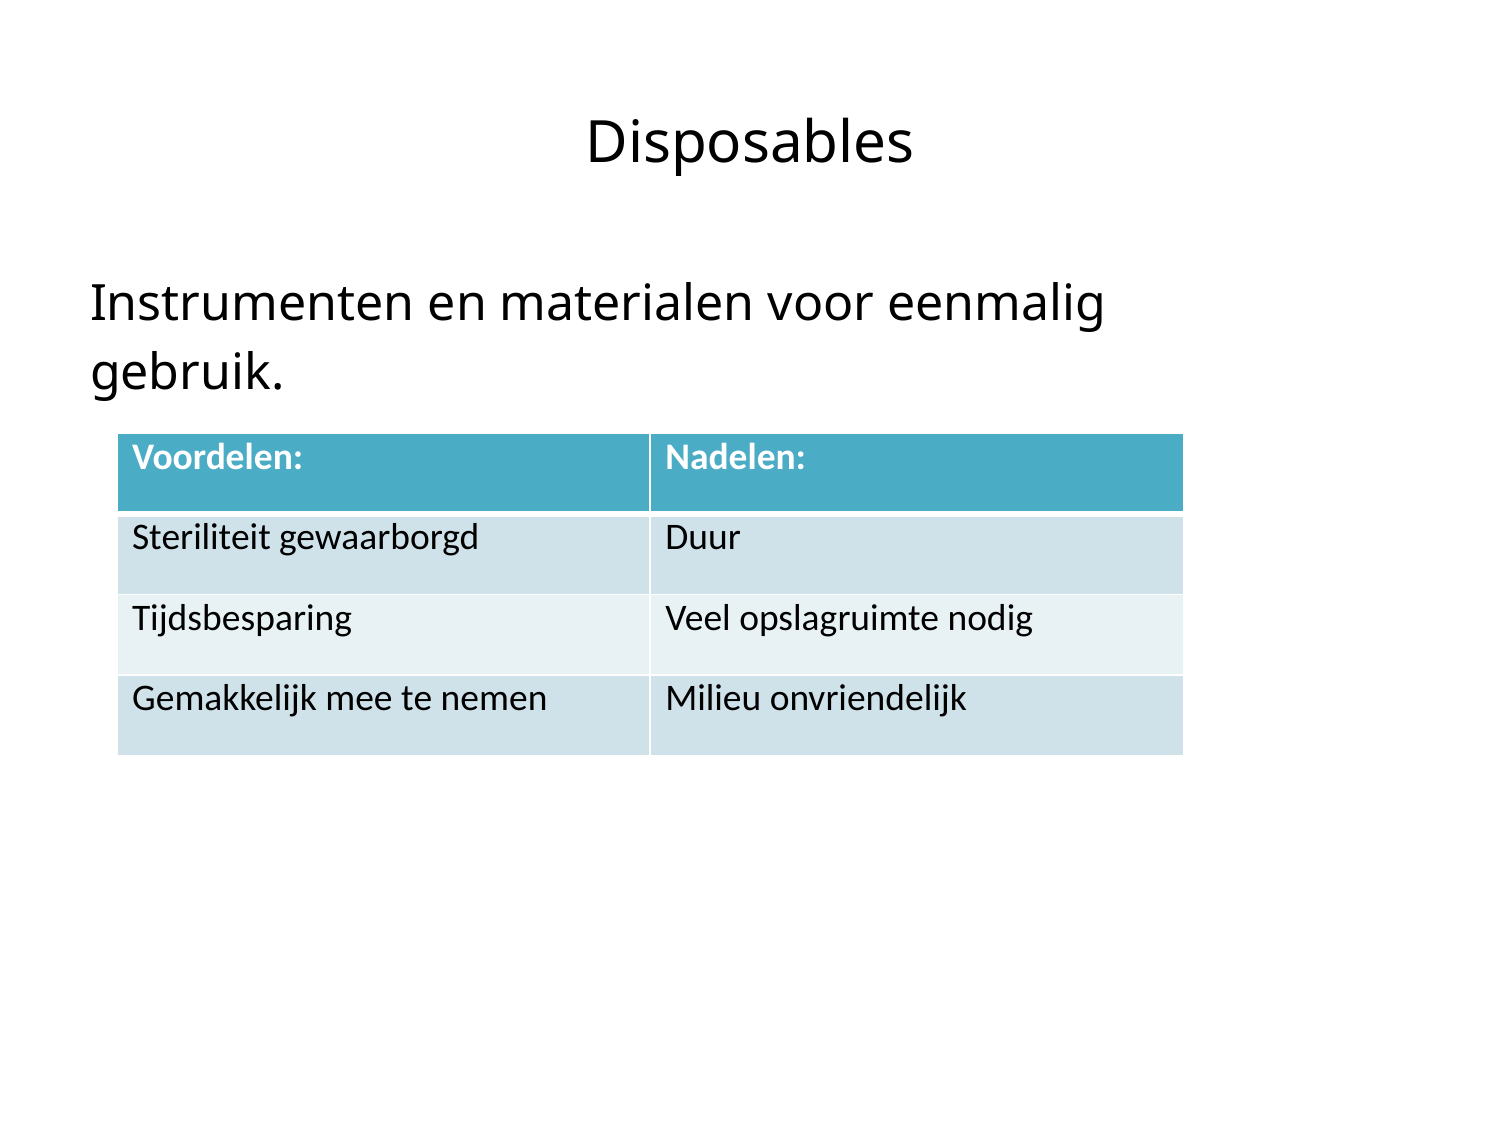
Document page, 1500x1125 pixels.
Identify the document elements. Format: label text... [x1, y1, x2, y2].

table_cell Tijdsbesparing [118, 595, 649, 674]
table_header Nadelen: [651, 434, 1183, 511]
table_cell Duur [651, 517, 1183, 594]
list Instrumenten en materialen voor eenmalig gebruik. [75, 262, 1425, 1005]
table_cell Gemakkelijk mee te nemen [118, 676, 649, 755]
table_cell Veel opslagruimte nodig [651, 595, 1183, 674]
table_cell Steriliteit gewaarborgd [118, 517, 649, 594]
table_cell Milieu onvriendelijk [651, 676, 1183, 755]
table_header Voordelen: [118, 434, 649, 511]
title Disposables [75, 45, 1425, 233]
